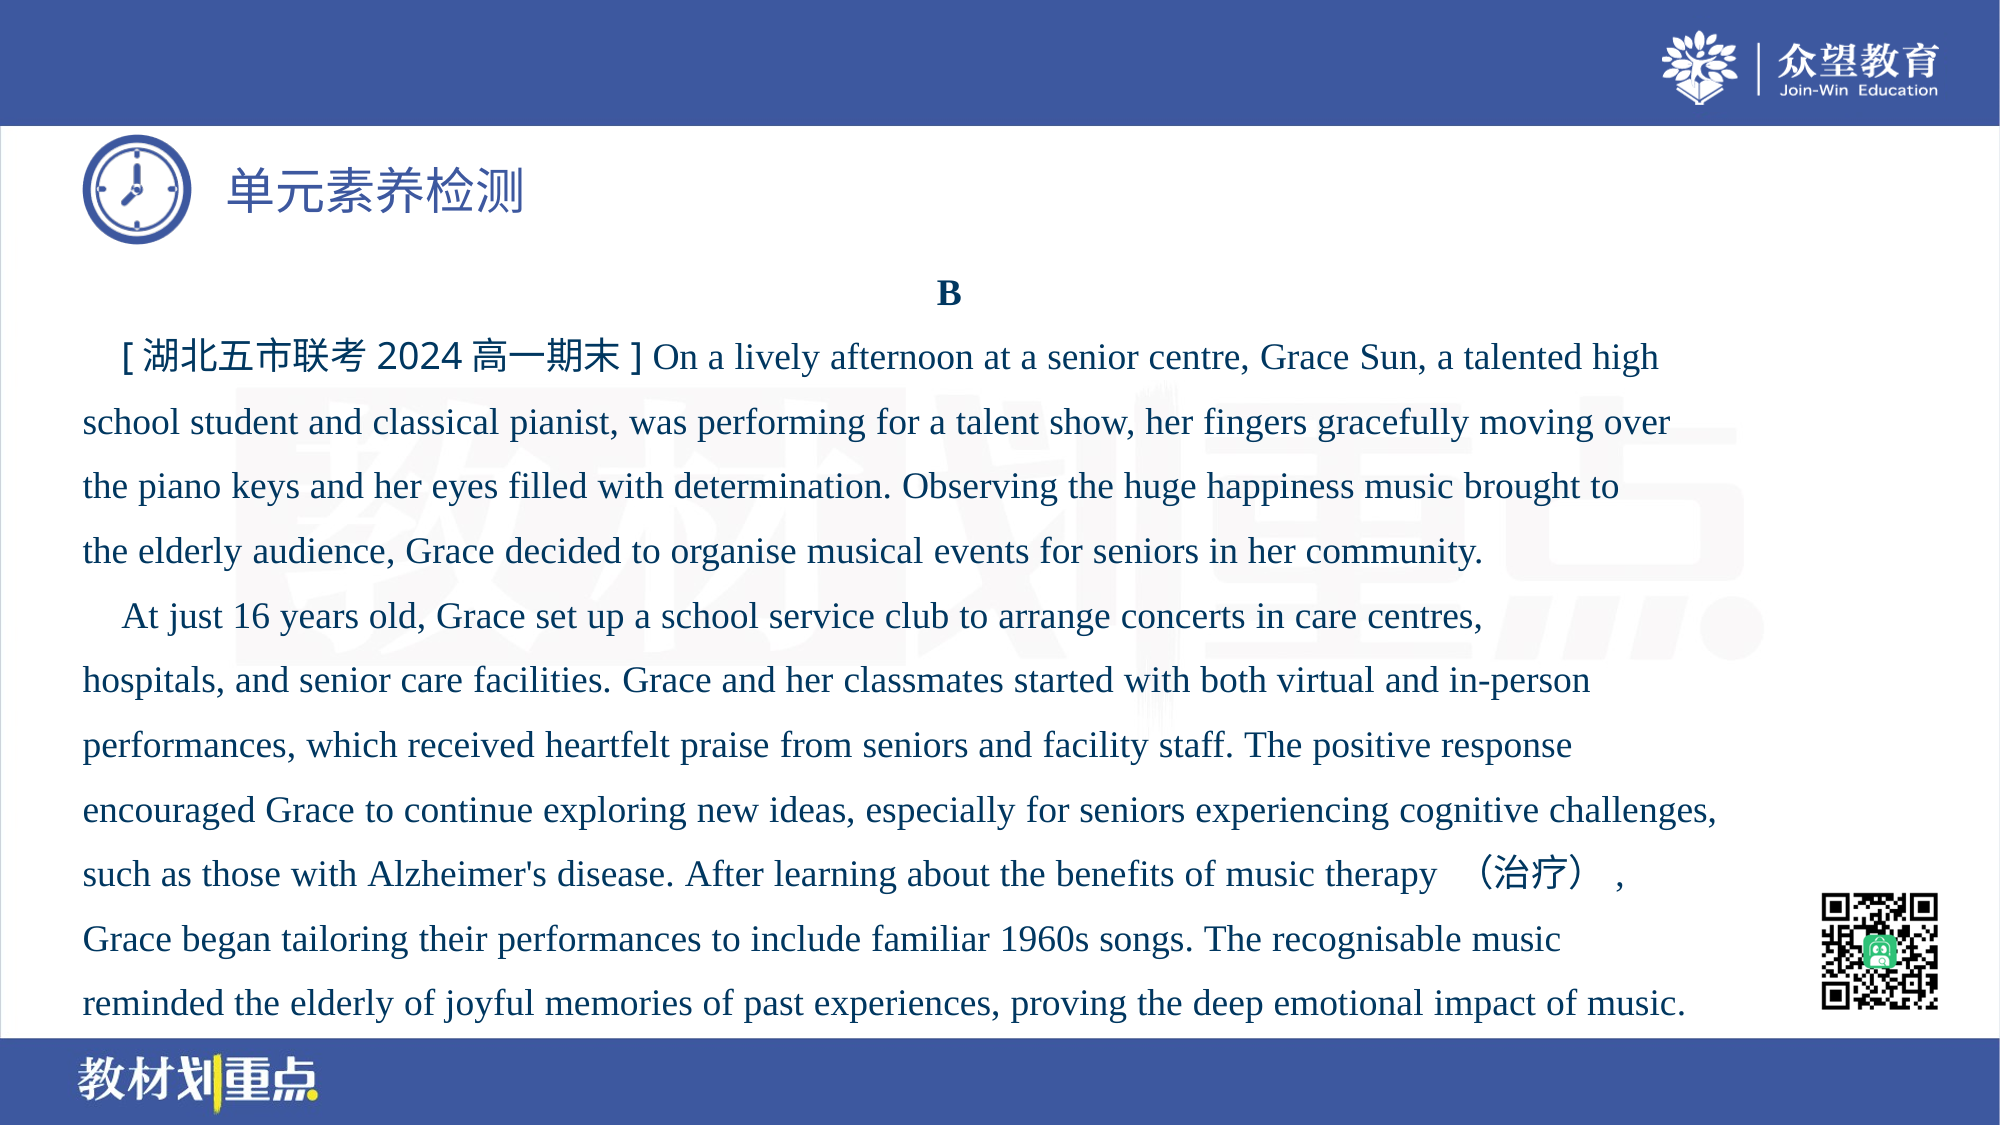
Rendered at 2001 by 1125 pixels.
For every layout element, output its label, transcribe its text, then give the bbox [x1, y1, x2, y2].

picture [0, 0, 2000, 1125]
text_box B [湖北五市联考2024高一期末] On a lively afternoon at a senior centre, Grace Sun, a talented high school student and classical pianist, was performing for a talent show, her fingers gracefully moving over the piano keys and her eyes filled with determination. Observing the huge happiness music brought to the elderly audience, Grace decided to organise musical events for seniors in her community. At just 16 years old, Grace set up a school service club to arrange concerts in care centres, hospitals, and senior care facilities. Grace and her classmates started with both virtual and in-person performances, which received heartfelt praise from seniors and facility staff. The positive response encouraged Grace to continue exploring new ideas, especially for seniors experiencing cognitive challenges, such as those with Alzheimer's disease. After learning about the benefits of music therapy （治疗）, Grace began tailoring their performances to include familiar 1960s songs. The recognisable music reminded the elderly of joyful memories of past experiences, proving the deep emotional impact of music. [82, 248, 1817, 1023]
